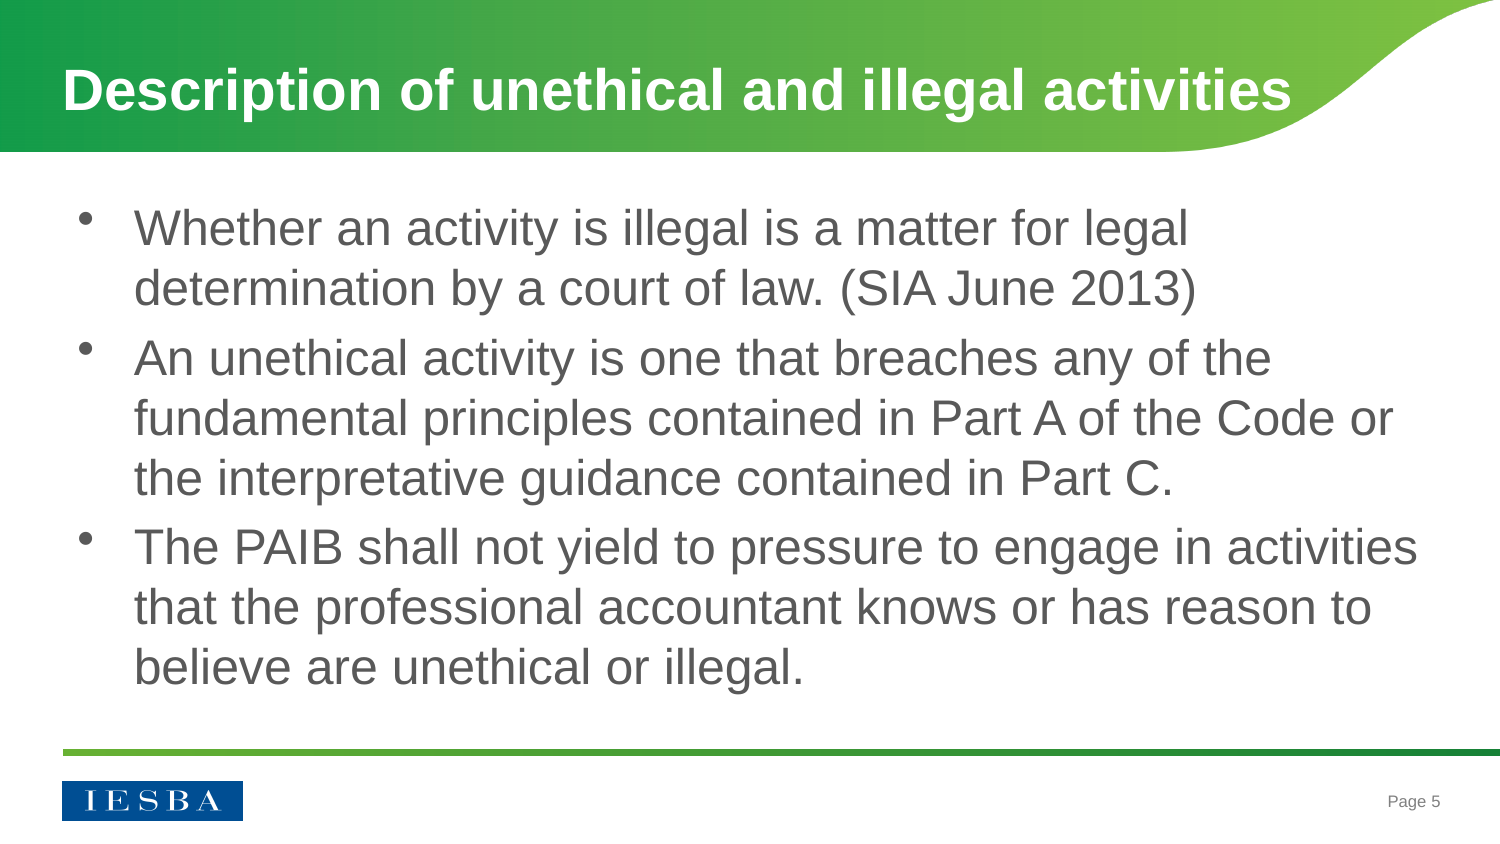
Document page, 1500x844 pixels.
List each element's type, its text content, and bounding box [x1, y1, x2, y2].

picture [62, 781, 243, 821]
title Description of unethical and illegal activities [62, 54, 1300, 120]
picture [0, 0, 1497, 152]
list Whether an activity is illegal is a matter for legal determination by a court of law. (SIA June 2013) An unethical activity is one that breaches any of the fundamental principles contained in Part A of the Code or the interpretative guidance contained in Part C. The PAIB shall not yield to pressure to engage in activities that the professional accountant knows or has reason to believe are unethical or illegal. [62, 187, 1450, 694]
